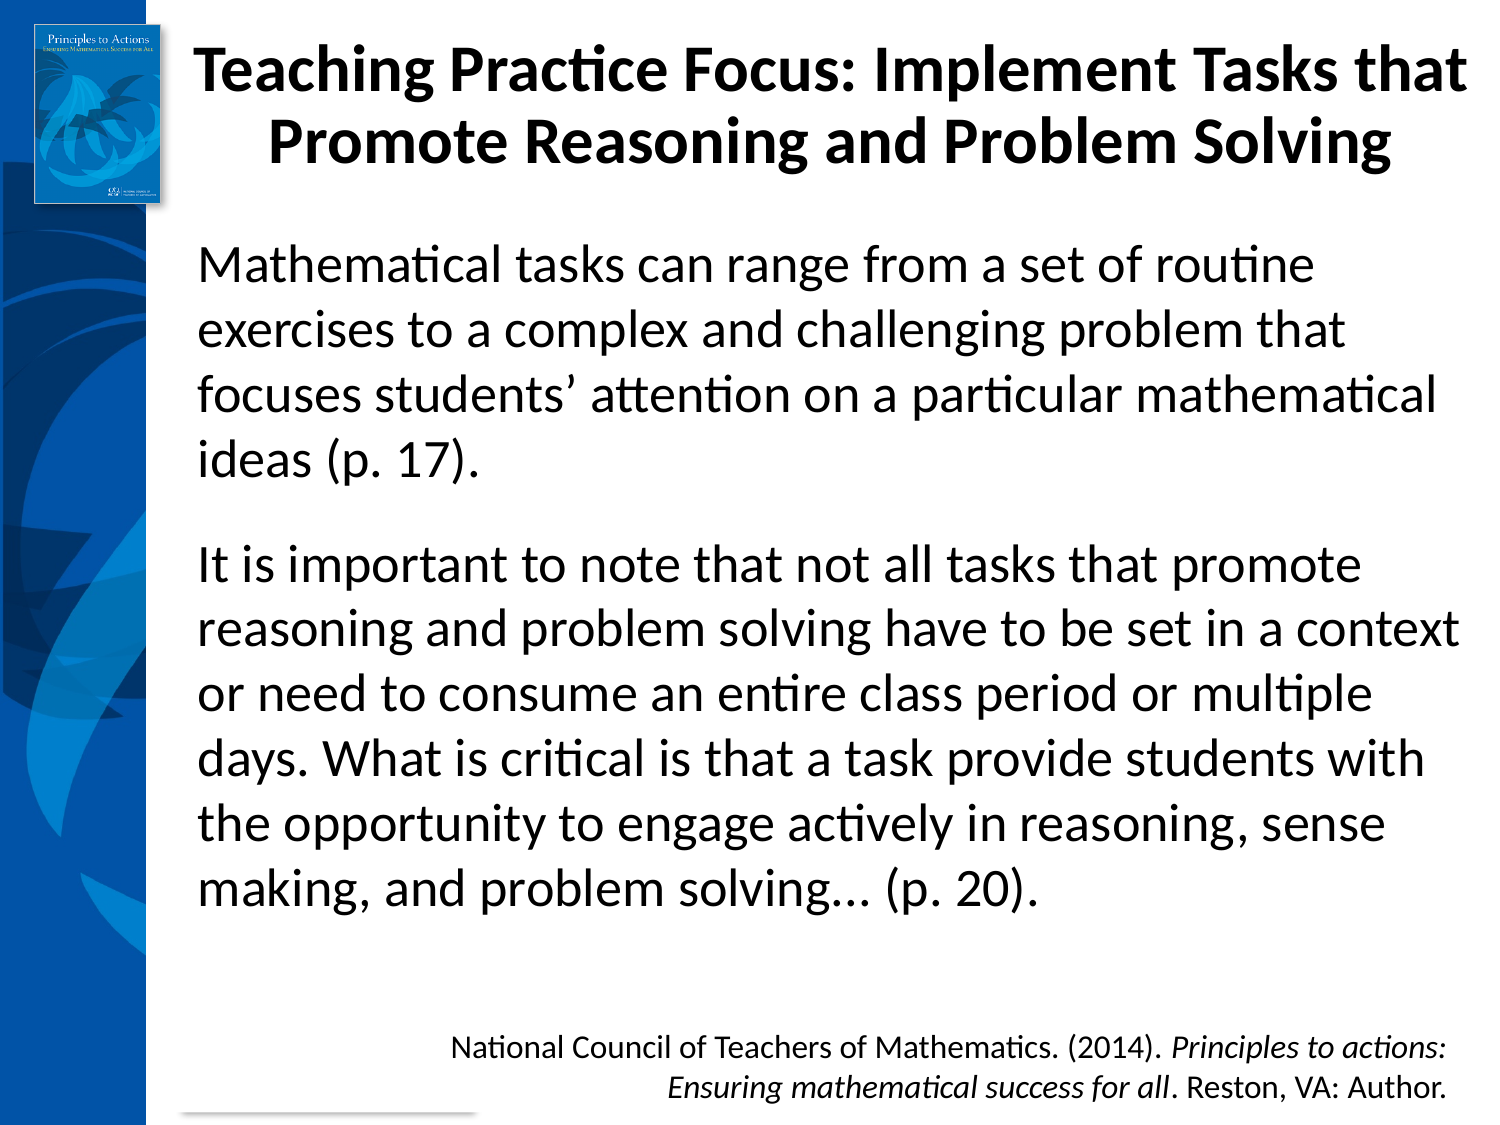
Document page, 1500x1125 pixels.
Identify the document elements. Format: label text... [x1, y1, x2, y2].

text_box Mathematical tasks can range from a set of routine exercises to a complex and challenging problem that focuses students’ attention on a particular mathematical ideas (p. 17). It is important to note that not all tasks that promote reasoning and problem solving have to be set in a context or need to consume an entire class period or multiple days. What is critical is that a task provide students with the opportunity to engage actively in reasoning, sense making, and problem solving... (p. 20). [182, 220, 1495, 972]
picture [35, 25, 160, 203]
text_box National Council of Teachers of Mathematics. (2014). Principles to actions: Ensuring mathematical success for all. Reston, VA: Author. [162, 1017, 1470, 1113]
title Teaching Practice Focus: Implement Tasks that Promote Reasoning and Problem Solving [167, 32, 1496, 180]
picture [0, 0, 146, 1125]
